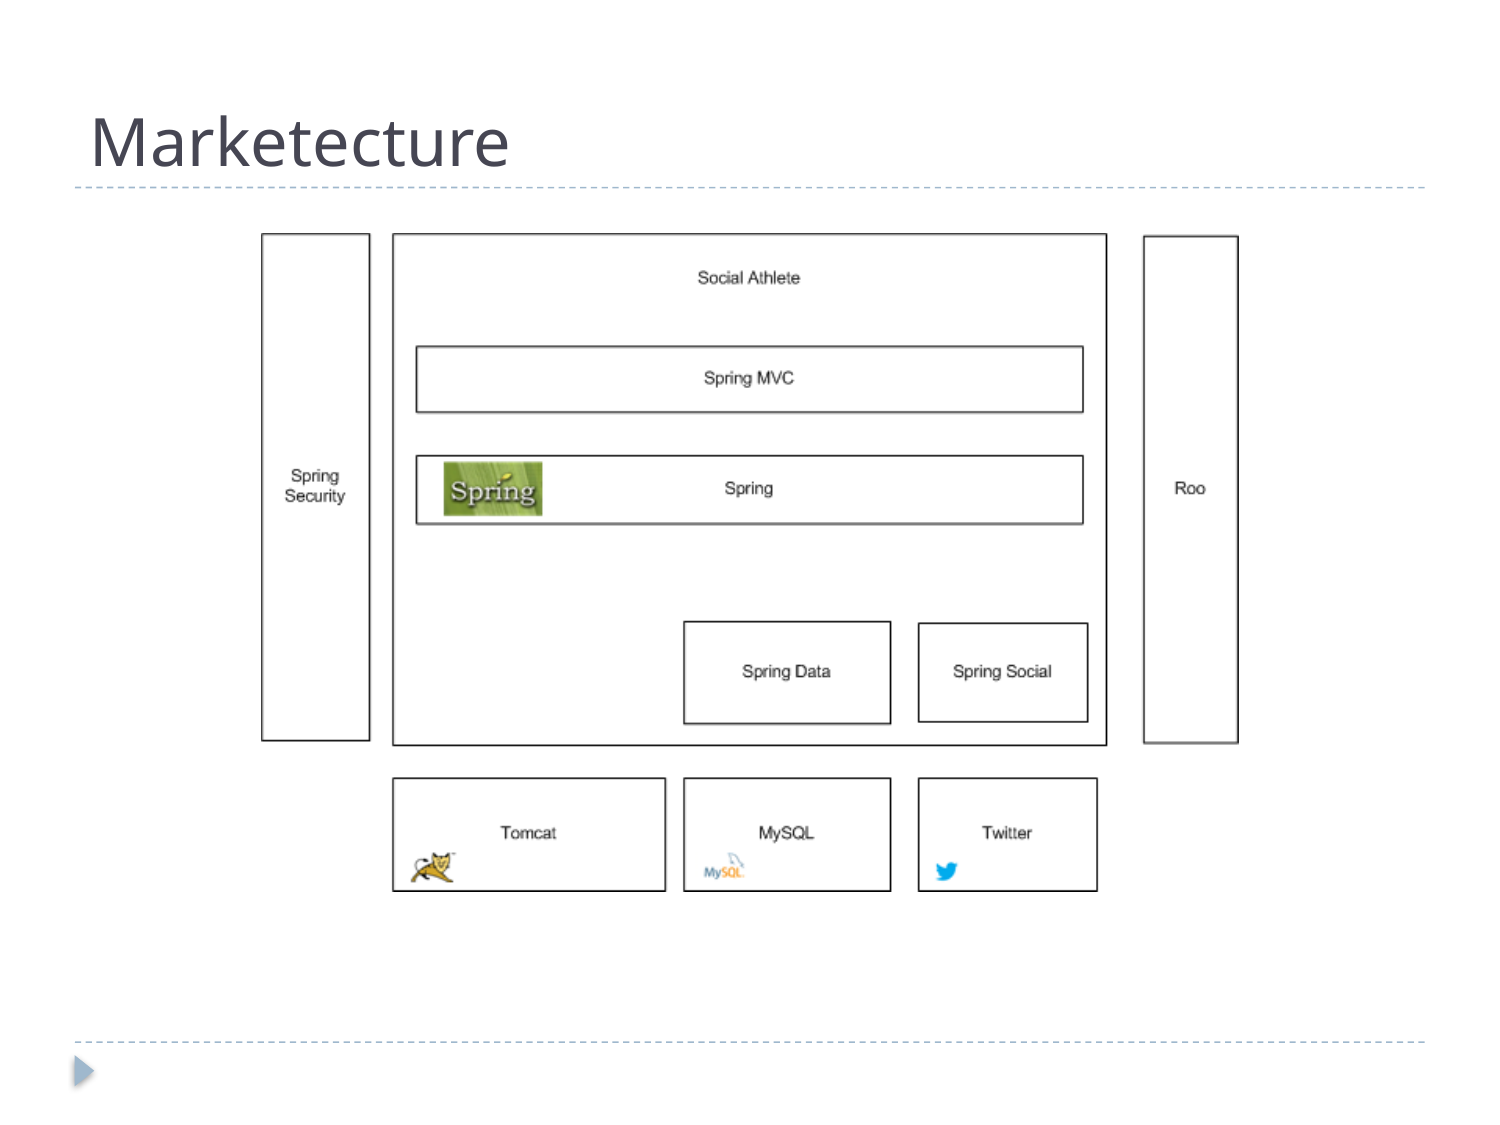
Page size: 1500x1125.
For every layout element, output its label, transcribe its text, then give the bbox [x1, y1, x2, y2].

picture [261, 233, 1239, 892]
title Marketecture [75, 24, 1425, 188]
